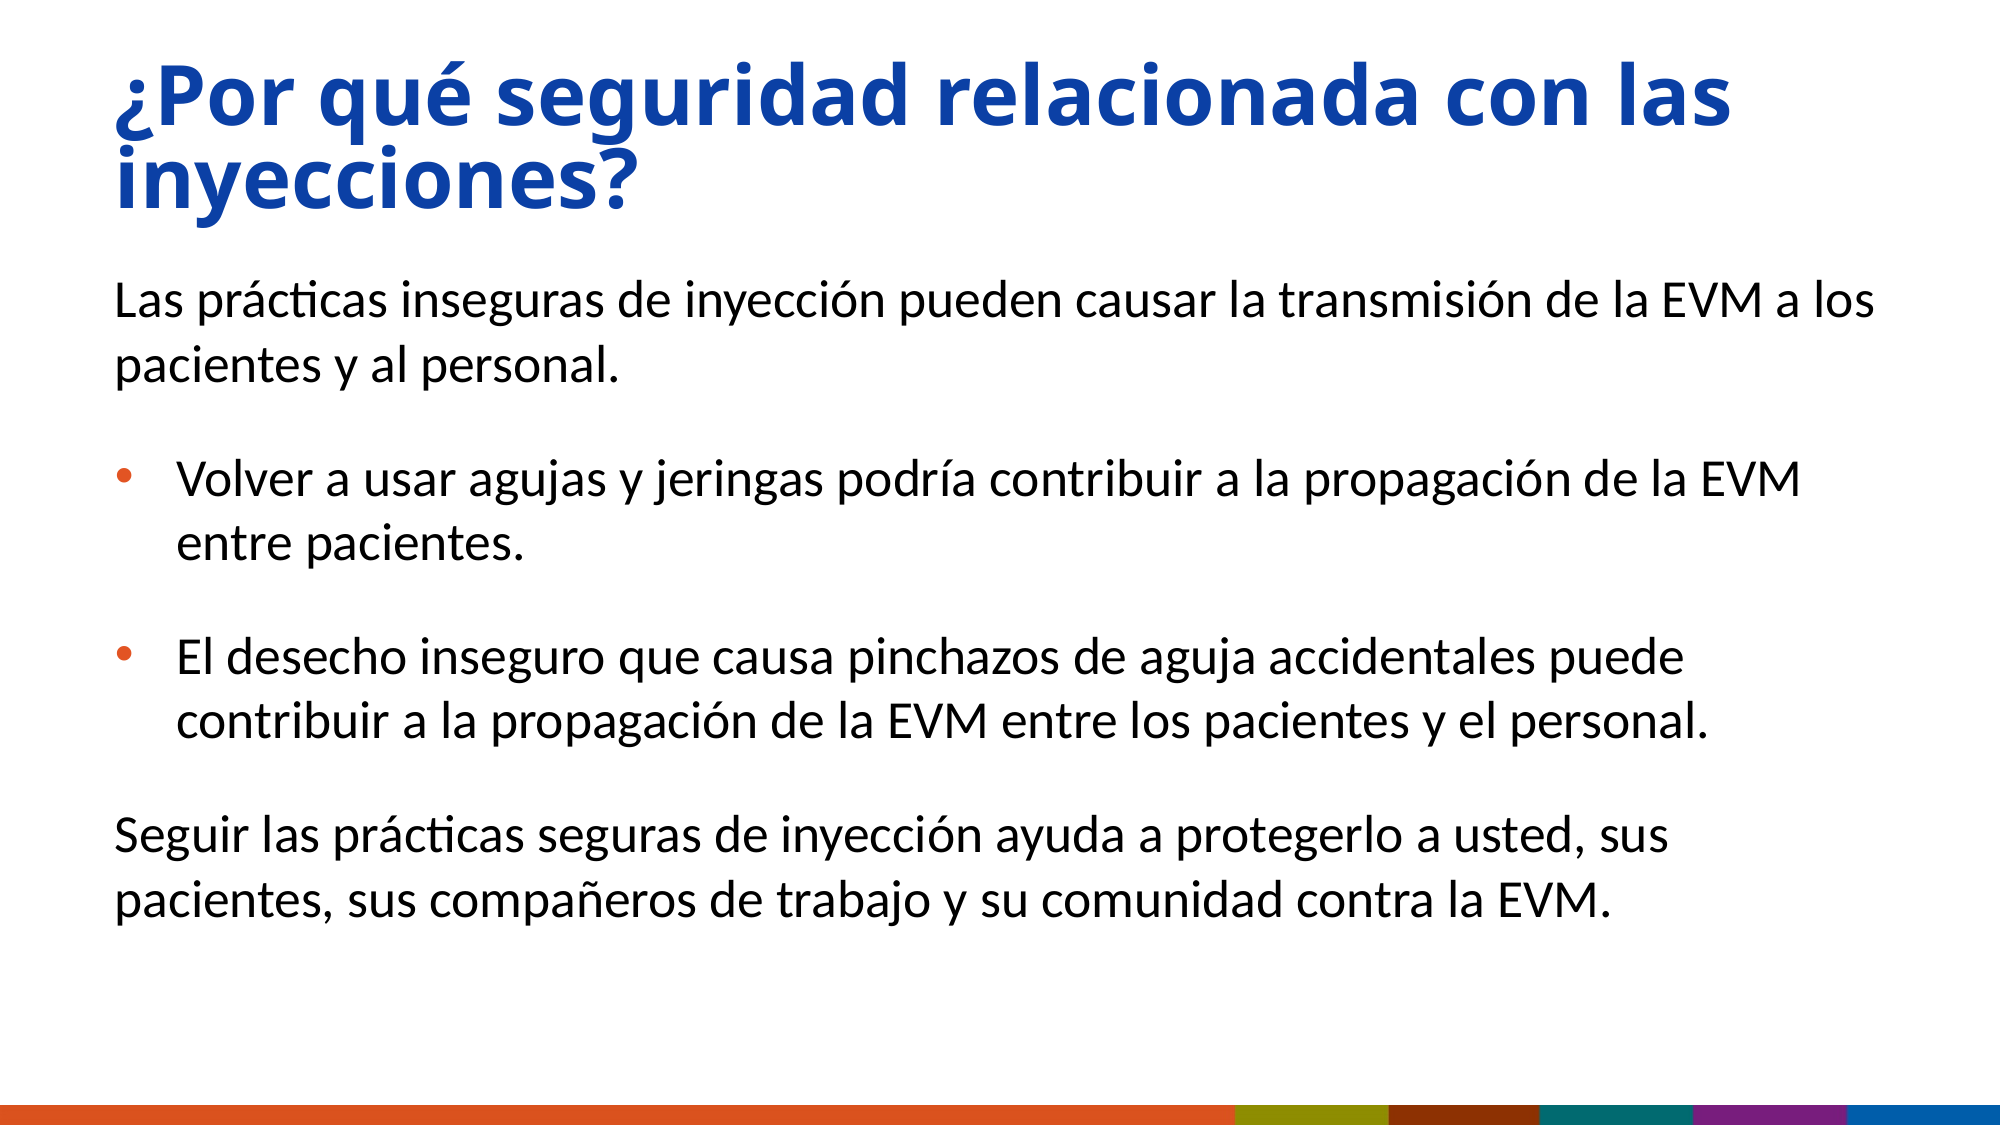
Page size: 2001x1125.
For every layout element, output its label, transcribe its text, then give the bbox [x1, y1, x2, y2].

title ¿Por qué seguridad relacionada con las inyecciones? [99, 45, 1900, 233]
picture [0, 1105, 2000, 1125]
list Las prácticas inseguras de inyección pueden causar la transmisión de la EVM a los pacientes y al personal. Volver a usar agujas y jeringas podría contribuir a la propagación de la EVM entre pacientes. El desecho inseguro que causa pinchazos de aguja accidentales puede contribuir a la propagación de la EVM entre los pacientes y el personal. Seguir las prácticas seguras de inyección ayuda a protegerlo a usted, sus pacientes, sus compañeros de trabajo y su comunidad contra la EVM. [99, 256, 1900, 942]
